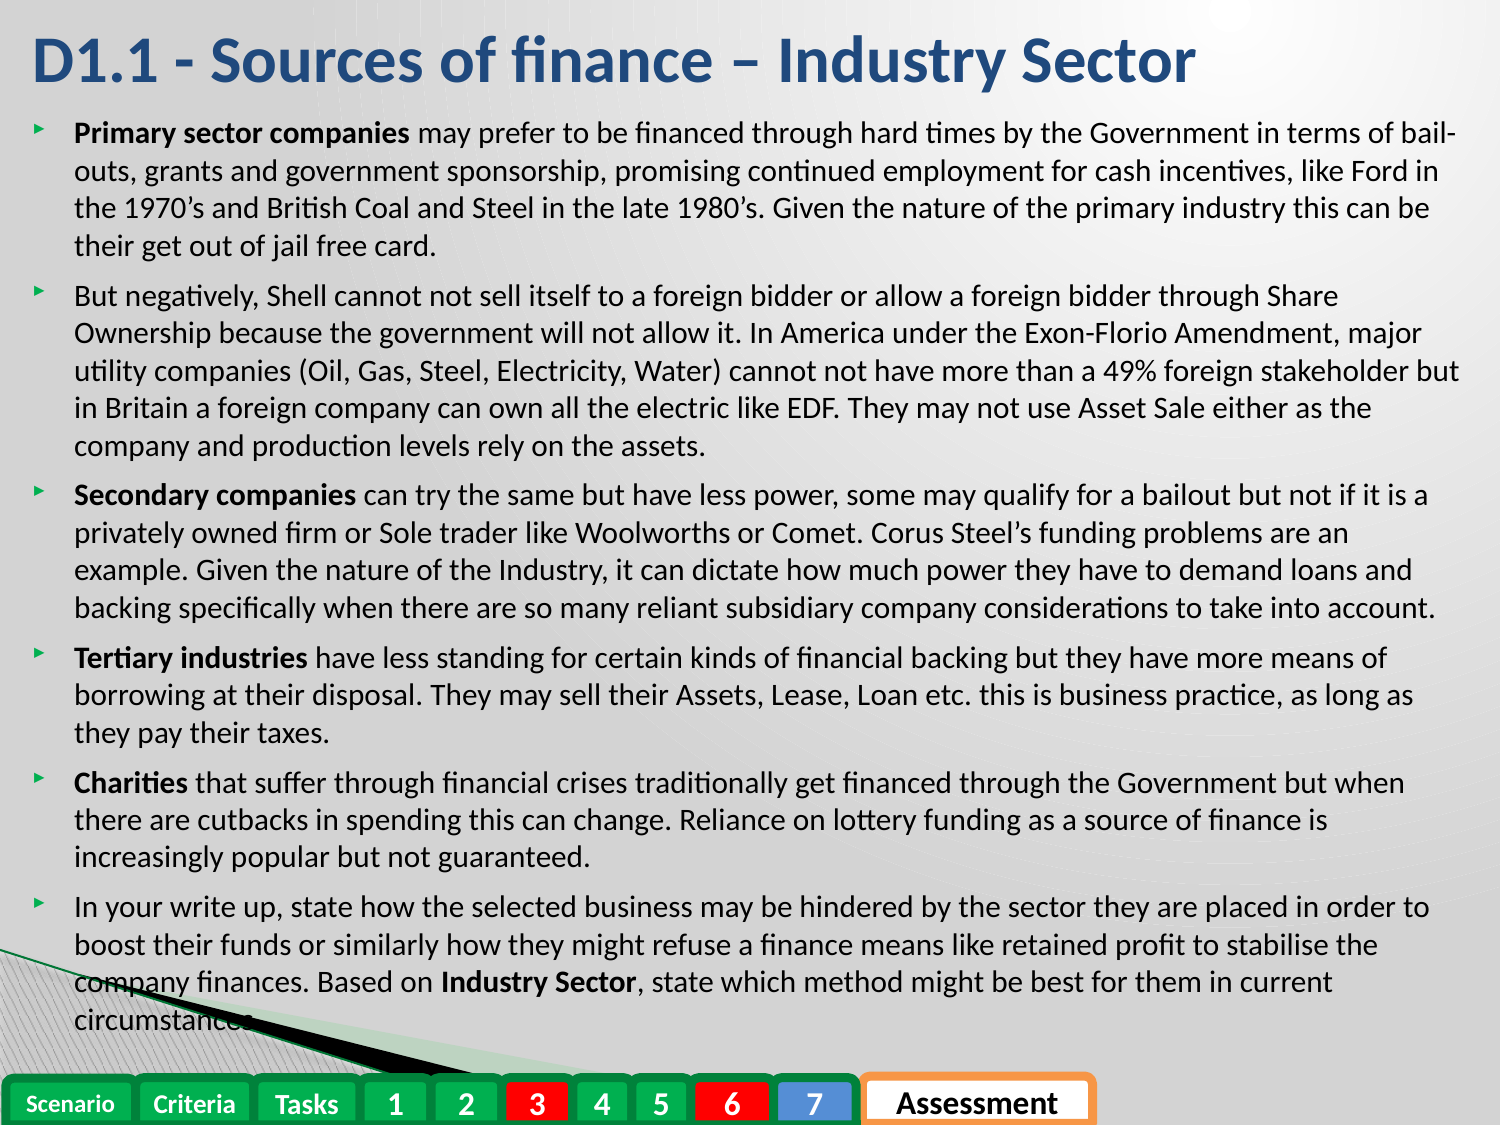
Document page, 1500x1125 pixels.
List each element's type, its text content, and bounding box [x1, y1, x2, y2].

list Primary sector companies may prefer to be financed through hard times by the Government in terms of bail-outs, grants and government sponsorship, promising continued employment for cash incentives, like Ford in the 1970’s and British Coal and Steel in the late 1980’s. Given the nature of the primary industry this can be their get out of jail free card. But negatively, Shell cannot not sell itself to a foreign bidder or allow a foreign bidder through Share Ownership because the government will not allow it. In America under the Exon-Florio Amendment, major utility companies (Oil, Gas, Steel, Electricity, Water) cannot not have more than a 49% foreign stakeholder but in Britain a foreign company can own all the electric like EDF. They may not use Asset Sale either as the company and production levels rely on the assets. Secondary companies can try the same but have less power, some may qualify for a bailout but not if it is a privately owned firm or Sole trader like Woolworths or Comet. Corus Steel’s funding problems are an example. Given the nature of the Industry, it can dictate how much power they have to demand loans and backing specifically when there are so many reliant subsidiary company considerations to take into account. Tertiary industries have less standing for certain kinds of financial backing but they have more means of borrowing at their disposal. They may sell their Assets, Lease, Loan etc. this is business practice, as long as they pay their taxes. Charities that suffer through financial crises traditionally get financed through the Government but when there are cutbacks in spending this can change. Reliance on lottery funding as a source of finance is increasingly popular but not guaranteed. In your write up, state how the selected business may be hindered by the sector they are placed in order to boost their funds or similarly how they might refuse a finance means like retained profit to stabilise the company finances. Based on Industry Sector, state which method might be best for them in current circumstances. [17, 105, 1483, 1024]
text_box D1.1 - Sources of finance – Industry Sector [17, 19, 1489, 94]
